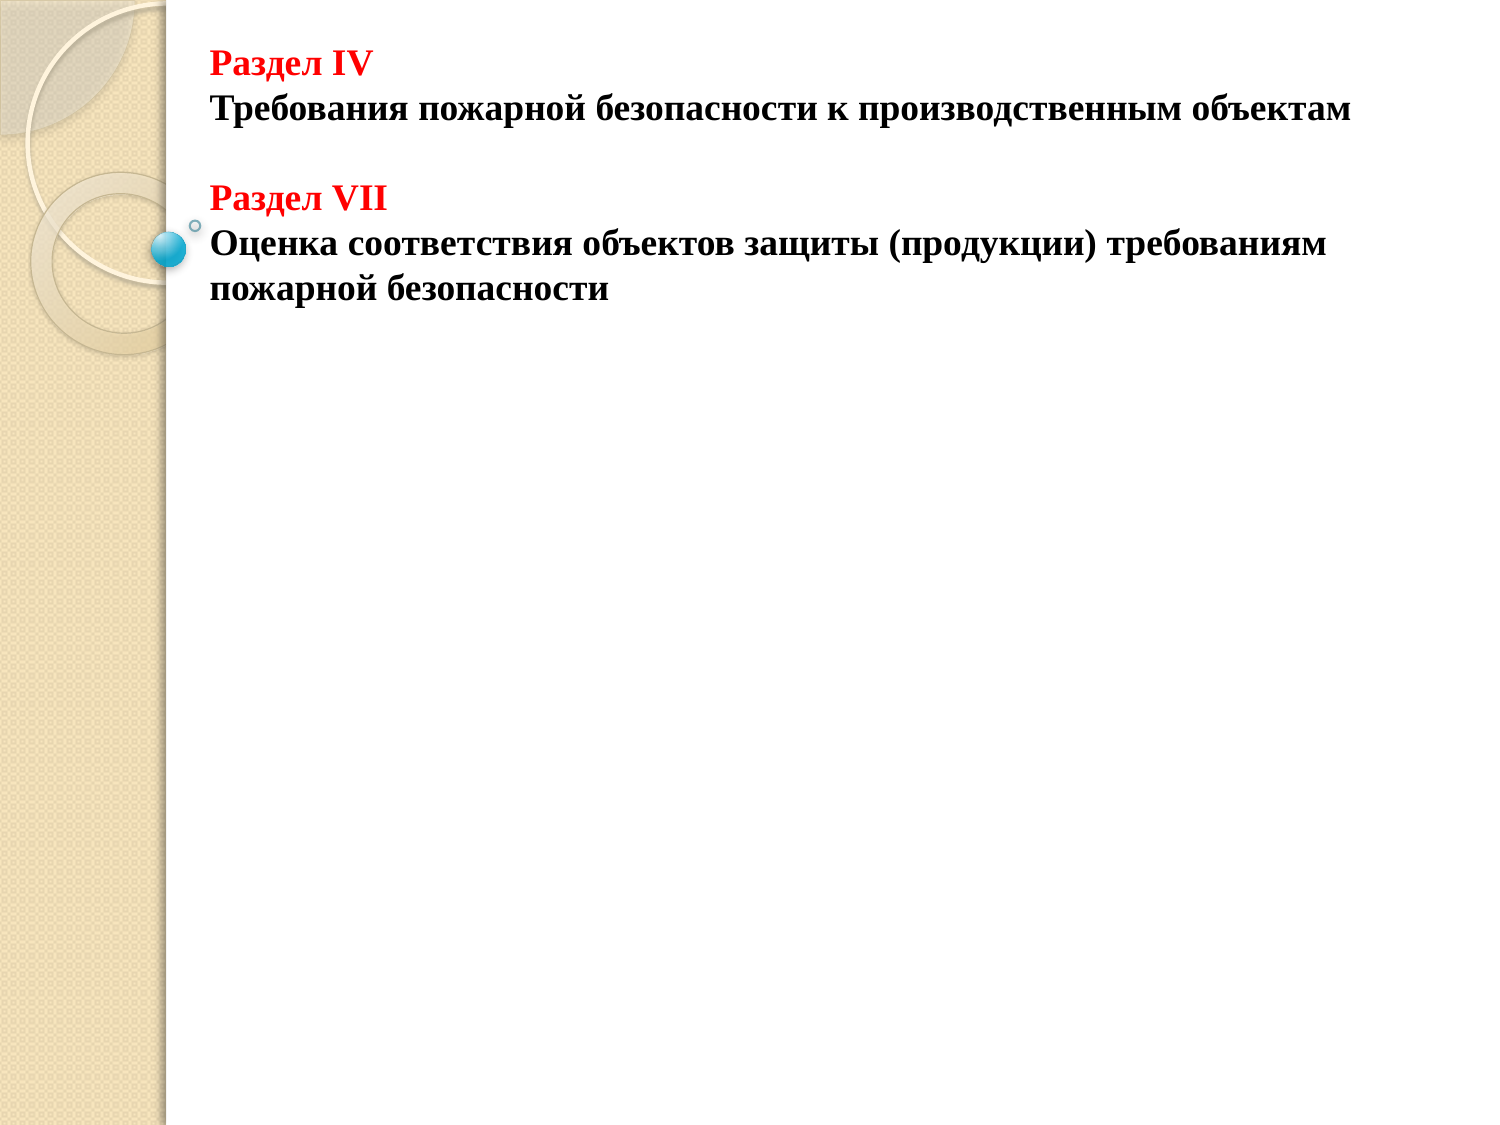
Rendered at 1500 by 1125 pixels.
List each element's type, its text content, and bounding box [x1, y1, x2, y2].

text_box Раздел IV Требования пожарной безопасности к производственным объектам Раздел VII Оценка соответствия объектов защиты (продукции) требованиям пожарной безопасности [194, 30, 1447, 316]
